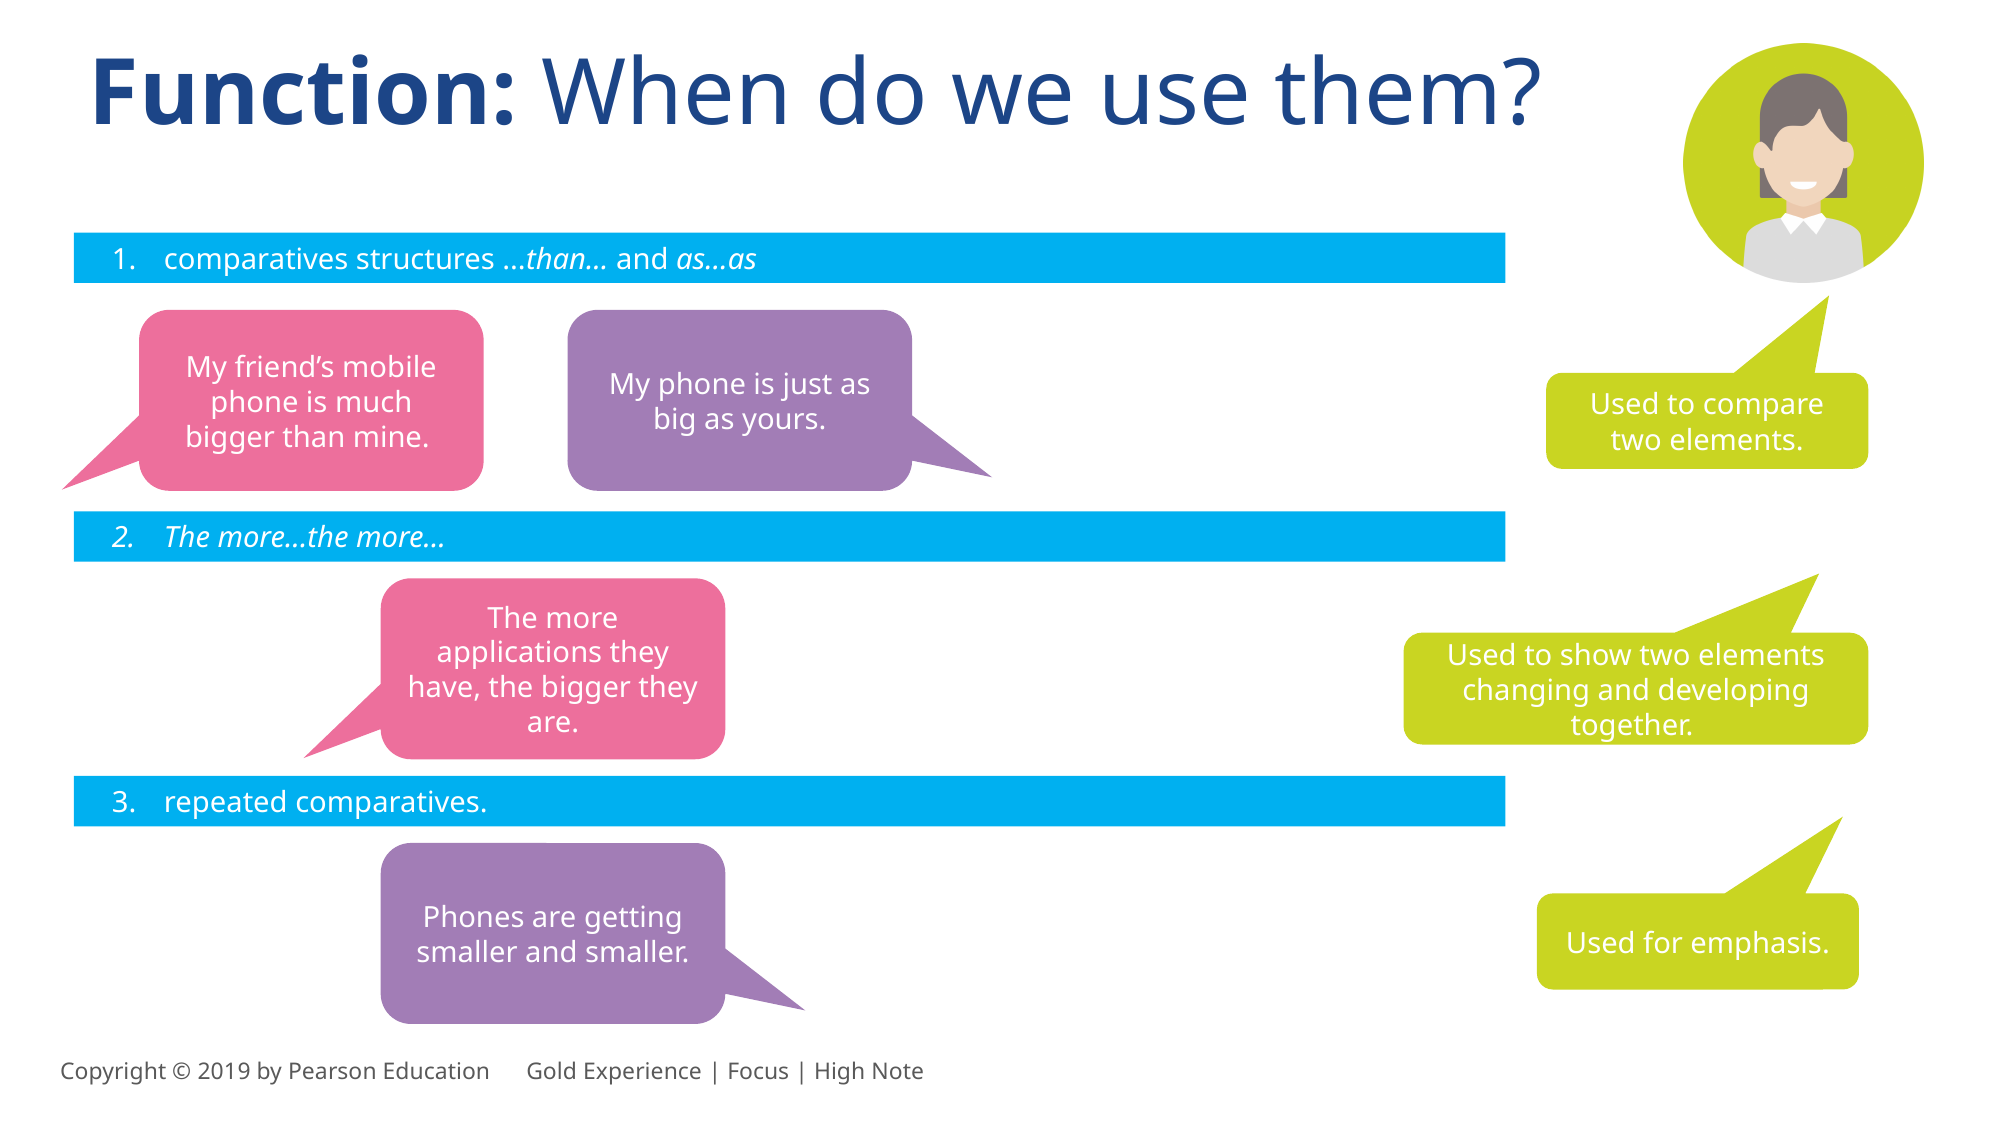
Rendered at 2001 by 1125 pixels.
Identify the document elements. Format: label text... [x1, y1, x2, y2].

text_box Used to show two elements changing and developing together. [1403, 573, 1869, 745]
picture [1683, 43, 1924, 284]
text_box comparatives structures ...than… and as...as [73, 232, 1506, 283]
text_box Used for emphasis. [1536, 816, 1859, 990]
text_box Phones are getting smaller and smaller. [380, 842, 806, 1024]
text_box The more...the more... [73, 511, 1506, 562]
text_box Used to compare two elements. [1546, 295, 1869, 469]
text_box repeated comparatives. [73, 775, 1506, 827]
text_box The more applications they have, the bigger they are. [303, 578, 726, 760]
title Function: When do we use them? [73, 37, 1859, 253]
text_box My phone is just as big as yours. [567, 309, 993, 491]
text_box My friend’s mobile phone is much bigger than mine. [61, 309, 484, 491]
footer Copyright © 2019 by Pearson Education Gold Experience | Focus | High Note [45, 1040, 1084, 1101]
